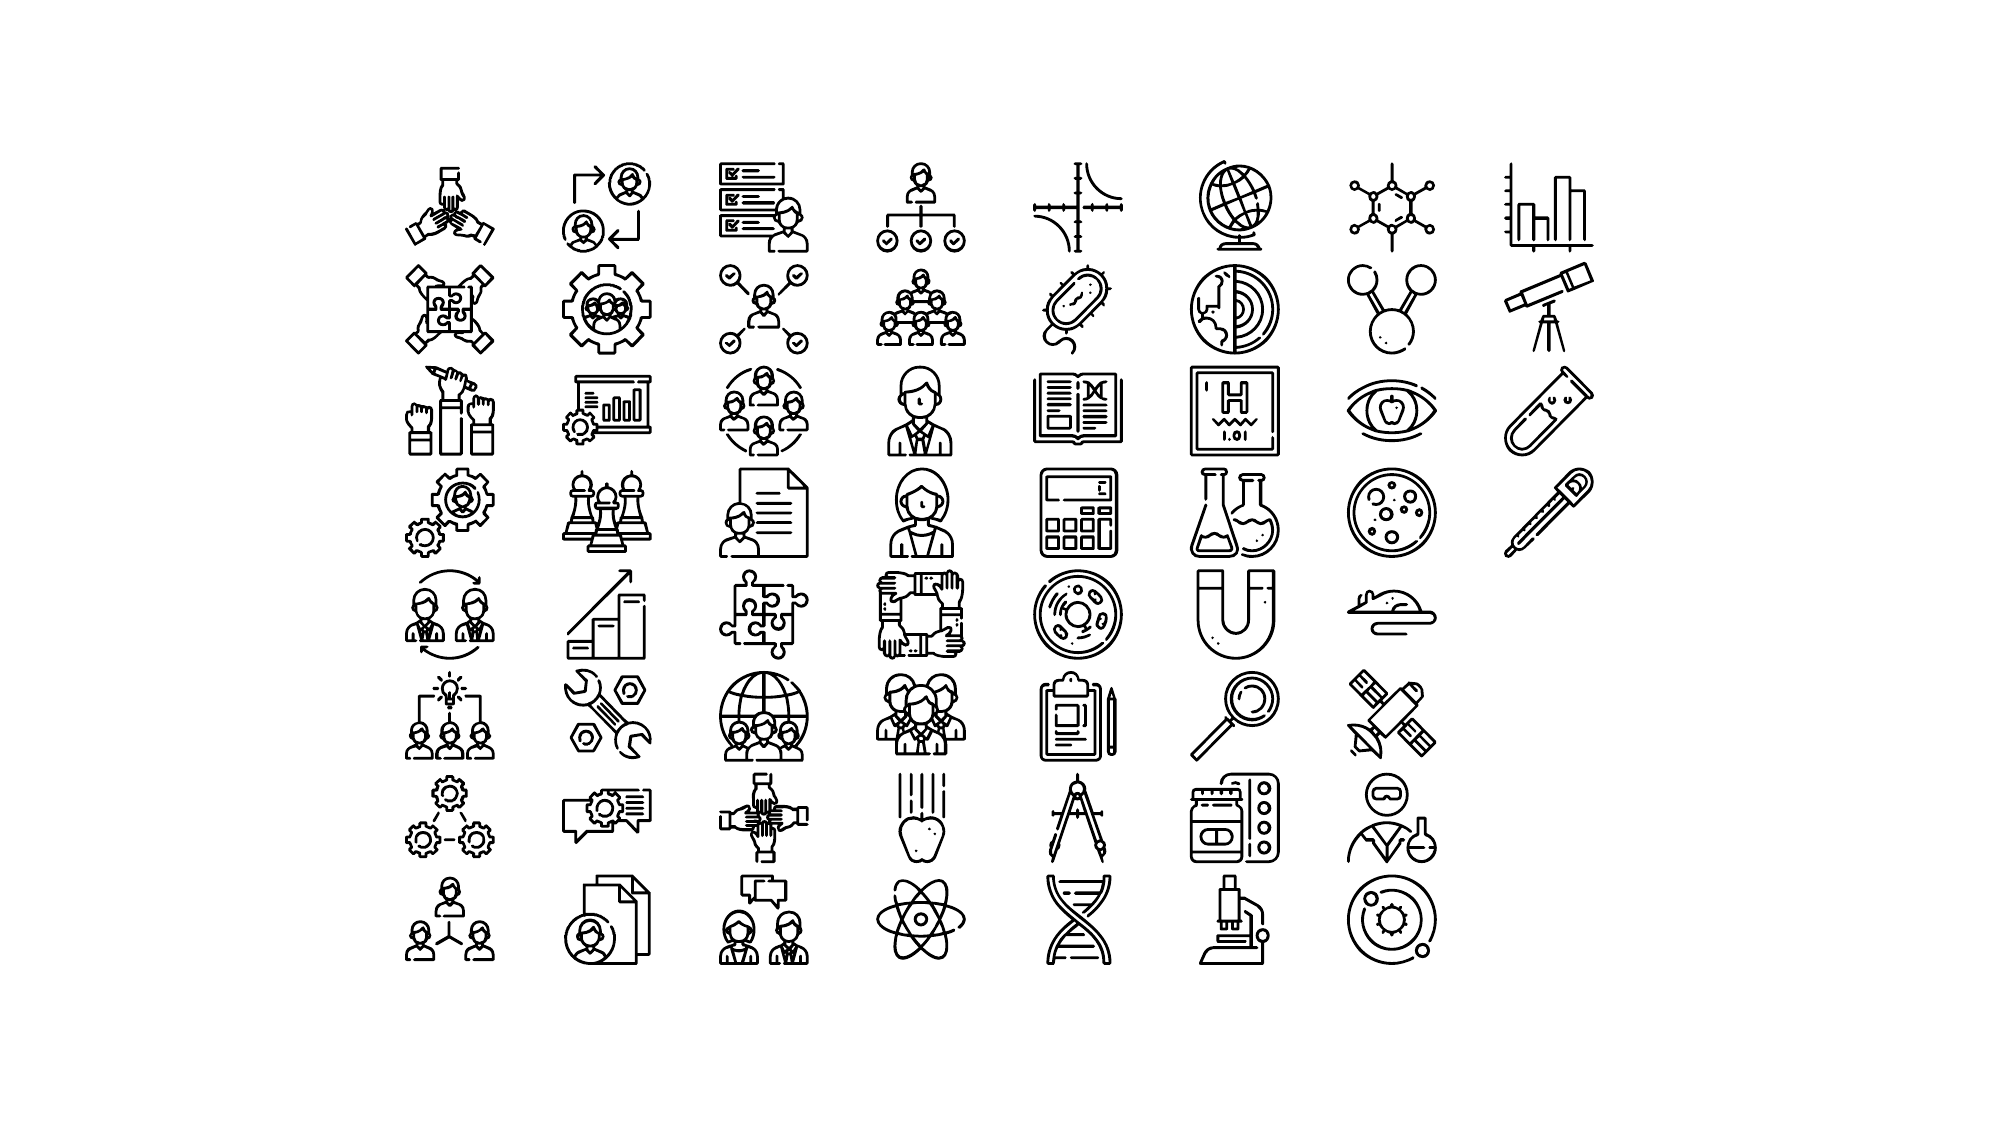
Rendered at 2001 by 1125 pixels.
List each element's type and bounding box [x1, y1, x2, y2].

text_box [1206, 164, 1273, 232]
text_box [1504, 162, 1594, 253]
text_box [1346, 821, 1413, 864]
text_box [909, 799, 913, 814]
text_box [909, 772, 913, 797]
text_box [1504, 467, 1594, 558]
text_box [464, 694, 495, 760]
text_box [768, 910, 809, 965]
text_box [778, 390, 809, 432]
text_box [776, 367, 802, 389]
text_box [562, 374, 652, 446]
text_box [1190, 670, 1280, 762]
text_box [405, 264, 495, 355]
text_box [1216, 874, 1265, 931]
text_box [740, 874, 788, 910]
text_box [1033, 162, 1083, 253]
text_box [719, 162, 785, 186]
text_box [460, 686, 468, 691]
text_box [719, 670, 809, 762]
text_box [435, 711, 465, 760]
text_box [1346, 467, 1437, 558]
text_box [1196, 569, 1276, 660]
text_box [898, 811, 946, 864]
text_box [1406, 816, 1437, 864]
text_box [1532, 299, 1566, 353]
text_box [420, 645, 480, 660]
text_box [1504, 365, 1595, 457]
text_box [562, 788, 652, 845]
text_box [719, 264, 750, 296]
text_box [1364, 772, 1409, 817]
text_box [876, 569, 966, 660]
text_box [920, 772, 924, 809]
text_box [564, 874, 651, 965]
text_box [1082, 202, 1123, 212]
text_box [719, 188, 809, 253]
text_box [719, 569, 809, 660]
text_box [876, 879, 966, 960]
text_box [419, 569, 481, 585]
text_box [725, 367, 753, 389]
text_box [562, 264, 652, 355]
text_box [1048, 772, 1107, 864]
text_box [1347, 379, 1418, 400]
text_box [886, 162, 956, 228]
text_box [435, 920, 463, 946]
text_box [909, 229, 933, 253]
text_box [1189, 787, 1244, 864]
text_box [780, 433, 802, 453]
text_box [1106, 686, 1117, 756]
text_box [1085, 162, 1123, 201]
text_box [719, 909, 759, 965]
text_box [1039, 467, 1119, 558]
text_box [405, 821, 442, 859]
text_box [1033, 372, 1123, 446]
text_box [425, 365, 478, 456]
text_box [1042, 264, 1113, 355]
text_box [1349, 162, 1436, 253]
text_box [1198, 160, 1263, 251]
text_box [1189, 264, 1280, 355]
text_box [564, 668, 652, 760]
text_box [566, 593, 646, 660]
text_box [942, 790, 946, 819]
text_box [1346, 874, 1437, 965]
text_box [573, 165, 606, 205]
text_box [1504, 261, 1594, 313]
text_box [607, 162, 652, 206]
text_box [431, 775, 468, 812]
text_box [876, 673, 966, 756]
text_box [876, 268, 966, 346]
text_box [405, 694, 436, 760]
text_box [942, 772, 946, 788]
text_box [1189, 467, 1239, 558]
text_box [747, 283, 781, 329]
text_box [719, 390, 750, 432]
text_box [719, 467, 809, 558]
text_box [1033, 569, 1123, 660]
text_box [405, 920, 436, 962]
text_box [607, 209, 640, 250]
text_box [876, 229, 899, 253]
text_box [943, 229, 966, 253]
text_box [1346, 387, 1437, 435]
text_box [1199, 910, 1270, 965]
text_box [1045, 670, 1097, 756]
text_box [432, 811, 440, 823]
text_box [1346, 264, 1437, 355]
text_box [562, 469, 652, 553]
text_box [562, 209, 605, 253]
text_box [719, 772, 809, 864]
text_box [434, 876, 465, 918]
text_box [1046, 874, 1112, 965]
text_box [719, 327, 746, 355]
text_box [458, 821, 495, 859]
text_box [459, 811, 467, 823]
text_box [405, 166, 495, 246]
text_box [887, 365, 953, 457]
text_box [889, 467, 954, 558]
text_box [782, 327, 809, 355]
text_box [1219, 772, 1280, 864]
text_box [567, 569, 633, 636]
text_box [405, 587, 445, 643]
text_box [1039, 682, 1102, 762]
text_box [931, 772, 935, 814]
text_box [466, 394, 495, 456]
text_box [1346, 669, 1437, 760]
text_box [405, 467, 495, 558]
text_box [748, 365, 779, 407]
text_box [1361, 432, 1423, 443]
text_box [432, 676, 463, 710]
text_box [725, 415, 779, 457]
text_box [1420, 386, 1437, 400]
text_box [454, 587, 495, 643]
text_box [1230, 473, 1280, 558]
text_box [777, 264, 809, 296]
text_box [1346, 589, 1437, 636]
text_box [405, 402, 434, 456]
text_box [898, 772, 902, 819]
text_box [1189, 365, 1280, 457]
text_box [443, 838, 456, 842]
text_box [464, 920, 495, 962]
